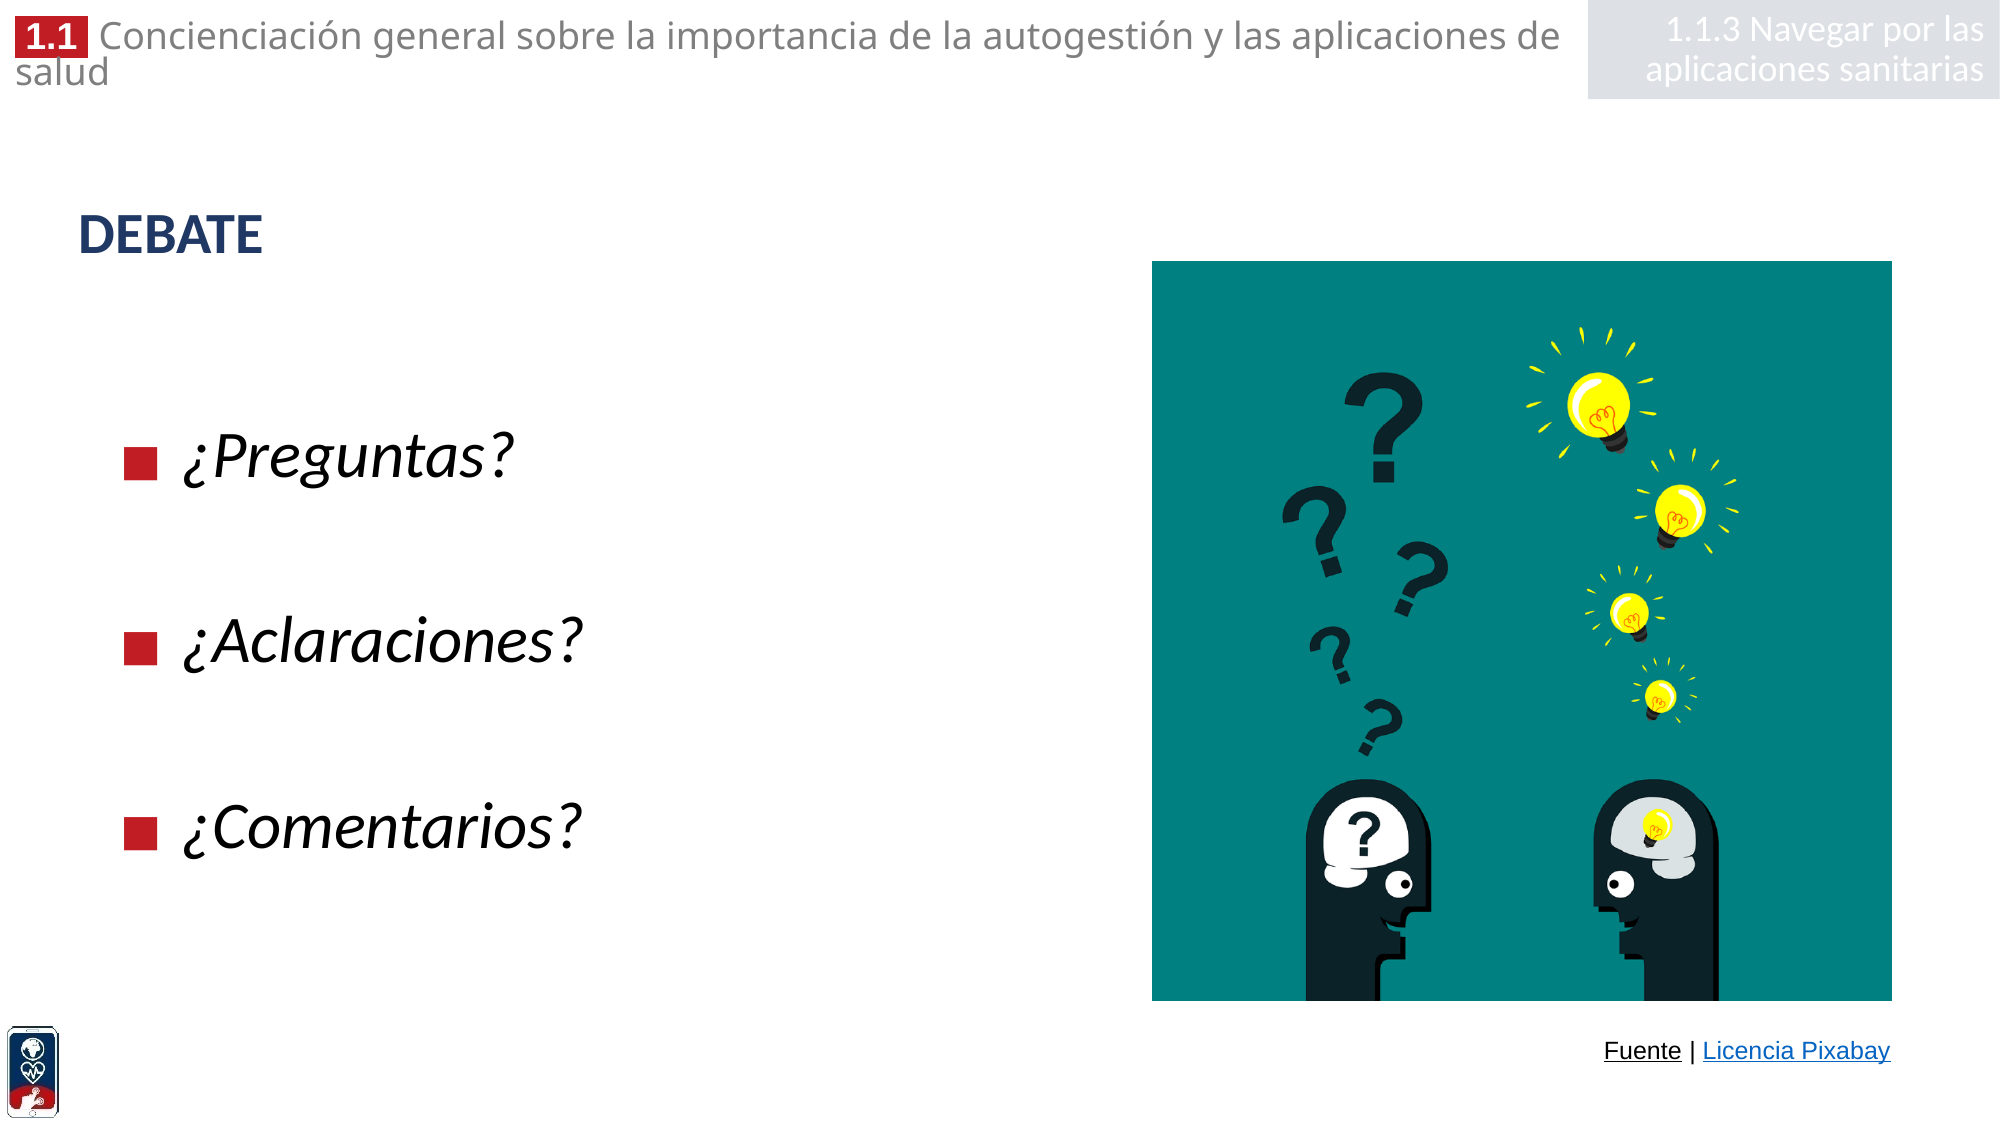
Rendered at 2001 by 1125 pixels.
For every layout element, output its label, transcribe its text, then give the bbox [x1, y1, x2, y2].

picture [7, 1026, 59, 1118]
text_box ¿Preguntas? ¿Aclaraciones? ¿Comentarios? [91, 403, 1906, 1050]
text_box Fuente | Licencia Pixabay [1510, 1027, 1906, 1072]
title DEBATE [63, 129, 1789, 277]
text_box 1.1.3 Navegar por las aplicaciones sanitarias [1587, 0, 2000, 100]
picture [1151, 260, 1893, 1002]
